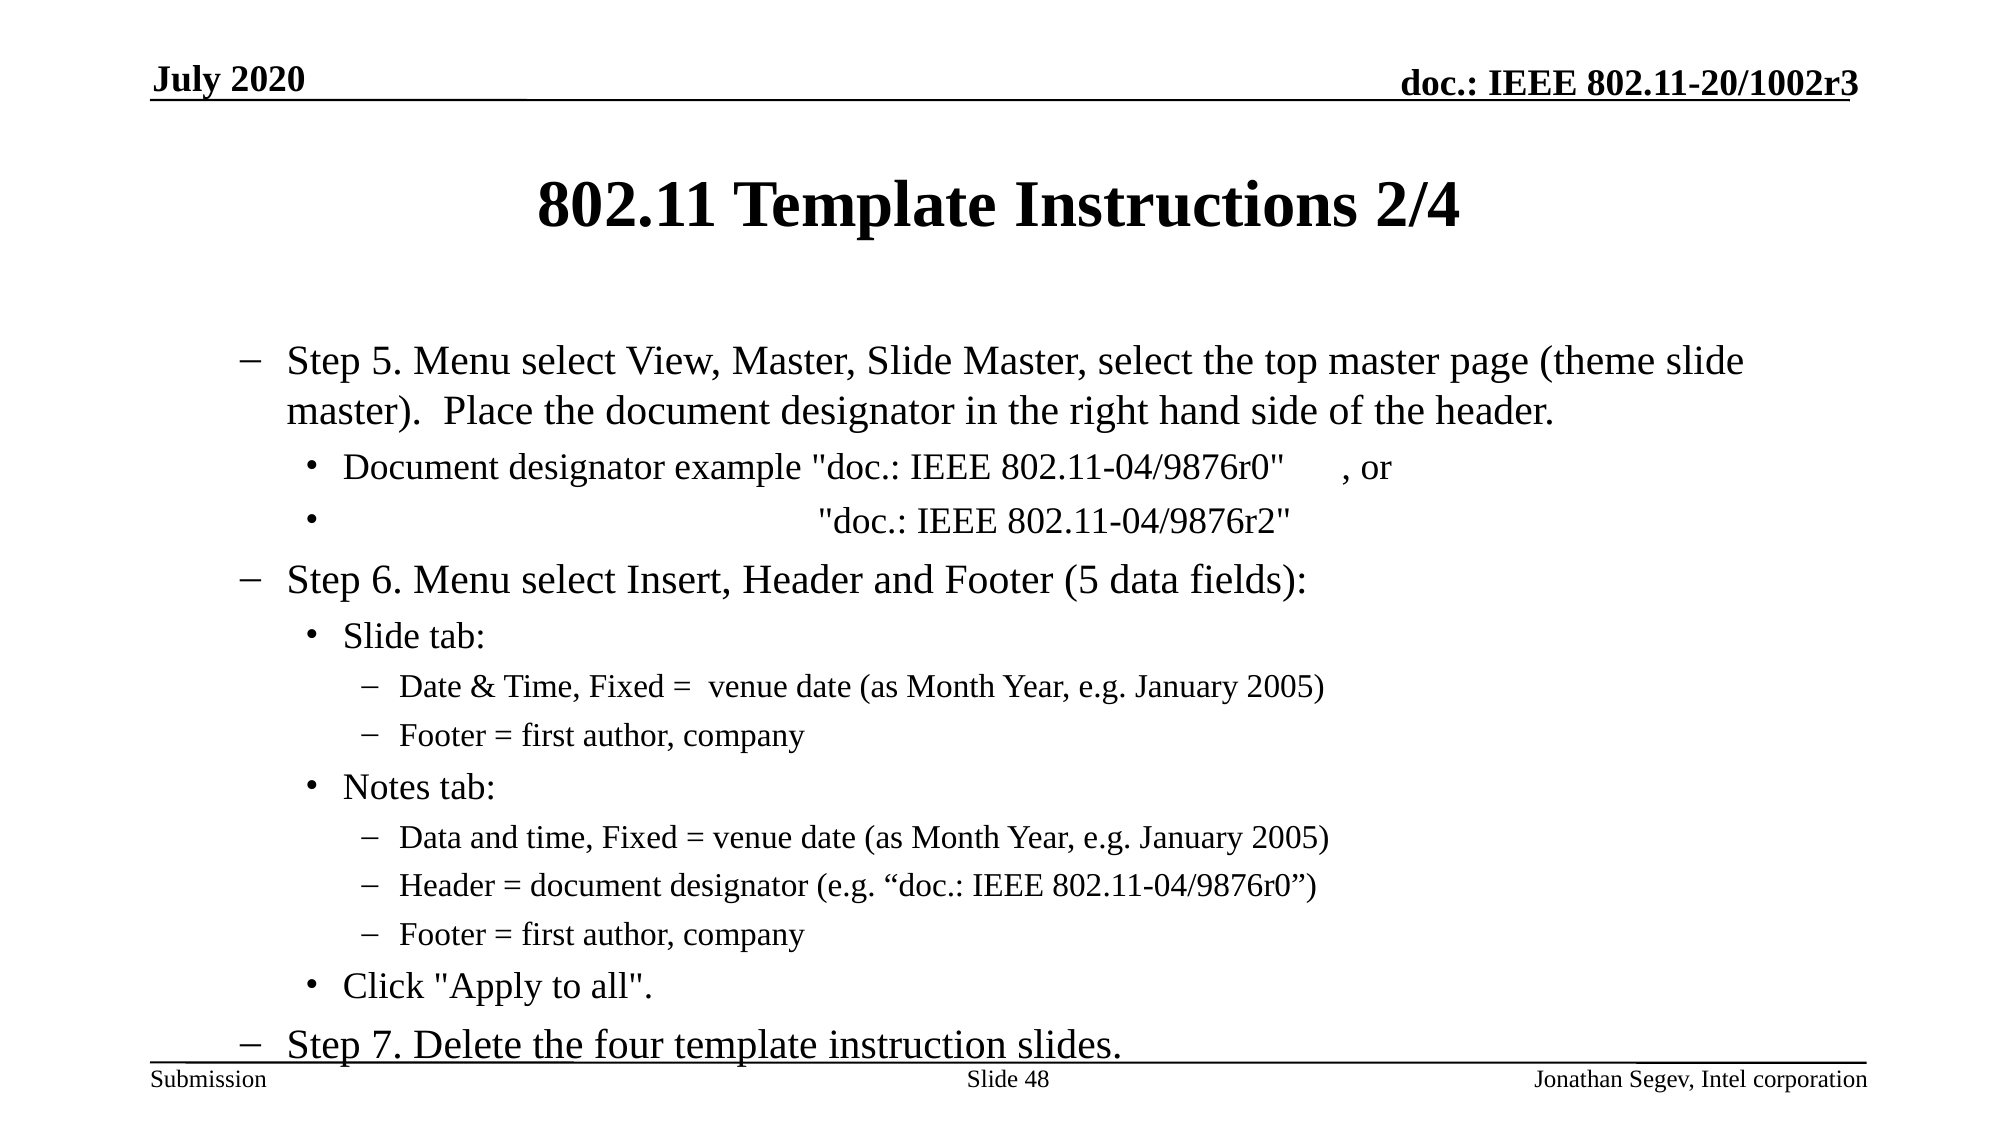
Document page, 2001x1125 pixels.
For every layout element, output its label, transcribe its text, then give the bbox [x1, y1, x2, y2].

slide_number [152, 54, 563, 100]
slide_number Slide 48 [950, 1061, 1067, 1123]
list Step 5. Menu select View, Master, Slide Master, select the top master page (theme slide master). Place the document designator in the right hand side of the header. Document designator example "doc.: IEEE 802.11-04/9876r0" , or "doc.: IEEE 802.11-04/9876r2" Step 6. Menu select Insert, Header and Footer (5 data fields): Slide tab: Date & Time, Fixed = venue date (as Month Year, e.g. January 2005) Footer = first author, company Notes tab: Data and time, Fixed = venue date (as Month Year, e.g. January 2005) Header = document designator (e.g. “doc.: IEEE 802.11-04/9876r0”) Footer = first author, company Click "Apply to all". Step 7. Delete the four template instruction slides. [149, 324, 1850, 1000]
footer Jonathan Segev, Intel corporation [1171, 1061, 1869, 1093]
title 802.11 Template Instructions 2/4 [149, 112, 1850, 288]
